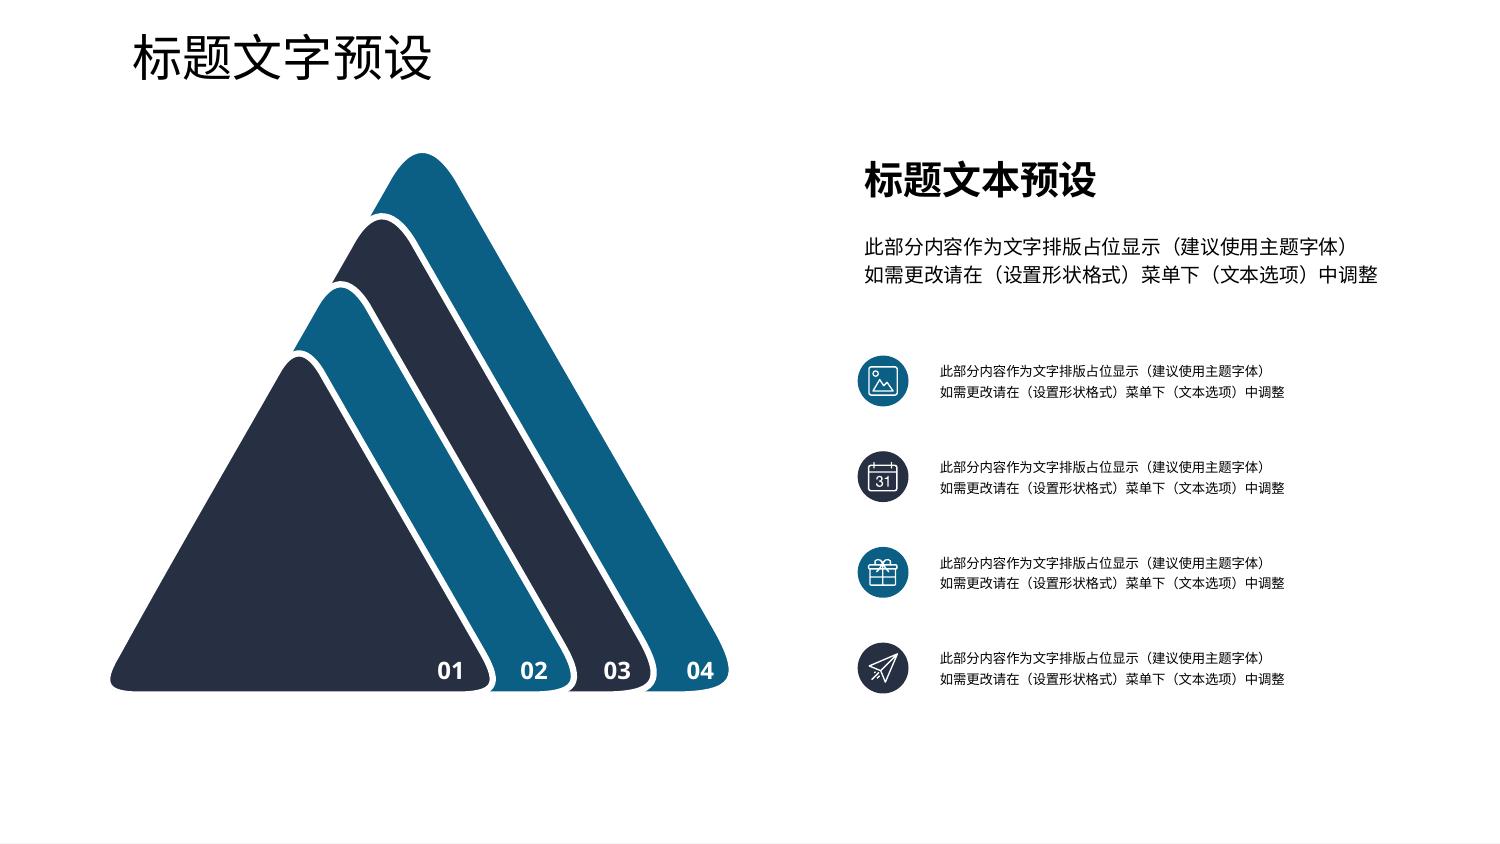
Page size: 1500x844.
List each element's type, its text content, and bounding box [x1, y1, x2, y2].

text_box 标题文本预设 [850, 148, 1403, 211]
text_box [102, 137, 759, 695]
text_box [98, 345, 509, 695]
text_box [857, 542, 1412, 600]
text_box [101, 205, 675, 695]
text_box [857, 638, 1412, 696]
text_box 此部分内容作为文字排版占位显示（建议使用主题字体） 如需更改请在（设置形状格式）菜单下（文本选项）中调整 [850, 222, 1403, 328]
text_box 标题文字预设 [118, 19, 470, 94]
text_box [857, 446, 1412, 505]
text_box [857, 351, 1412, 409]
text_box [99, 275, 592, 695]
